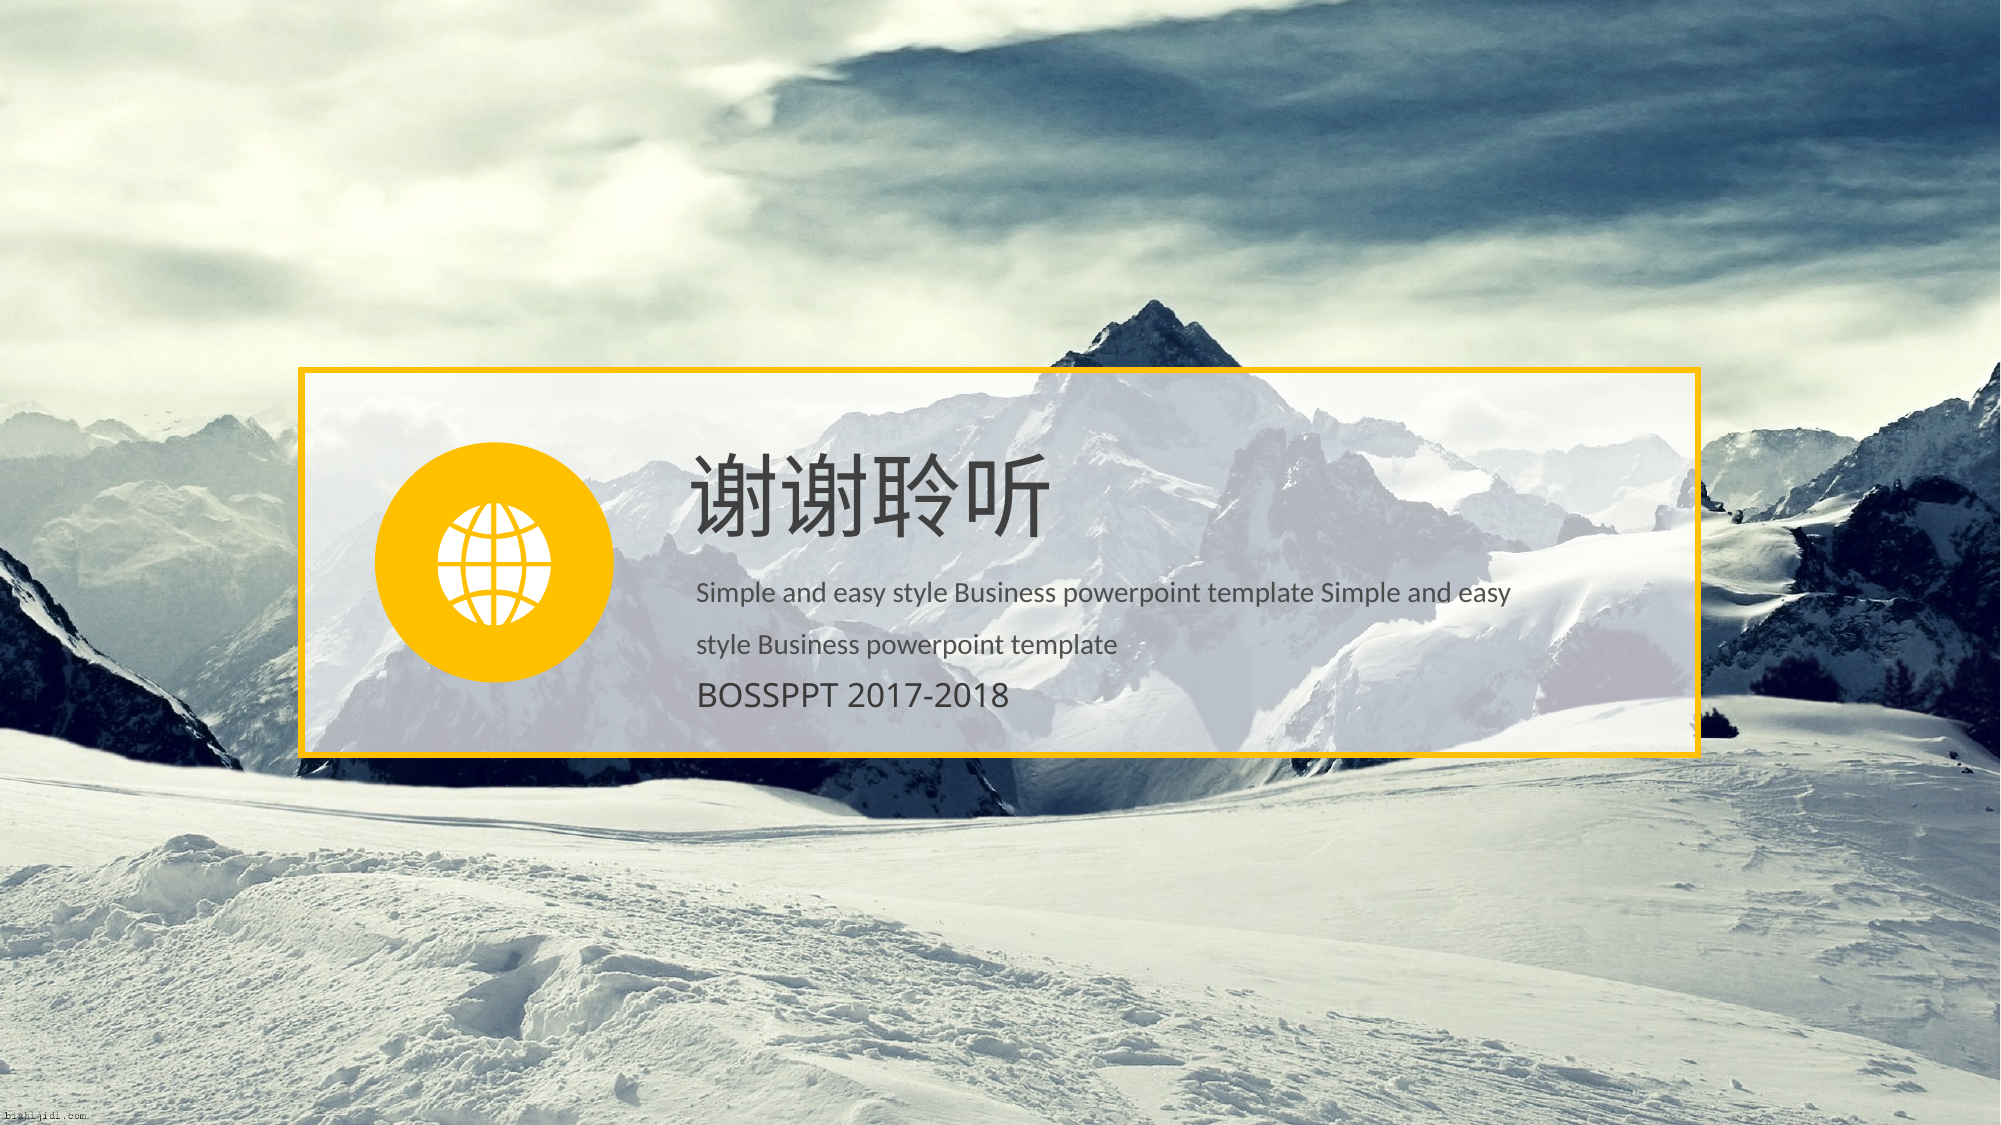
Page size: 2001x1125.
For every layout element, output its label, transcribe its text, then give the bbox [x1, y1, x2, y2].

text_box 谢谢聆听 [672, 430, 1864, 556]
text_box [452, 505, 481, 530]
picture [0, 0, 2001, 1125]
text_box [522, 566, 551, 604]
text_box [510, 599, 535, 623]
text_box [301, 369, 1699, 756]
text_box [507, 505, 535, 530]
text_box [465, 566, 492, 593]
text_box [470, 595, 492, 626]
text_box BOSSPPT 2017-2018 [681, 666, 1211, 722]
text_box [465, 535, 492, 562]
text_box [496, 503, 515, 535]
text_box [437, 566, 465, 602]
text_box [452, 599, 478, 623]
text_box [373, 441, 615, 684]
text_box [496, 595, 516, 626]
text_box [437, 526, 466, 562]
text_box [496, 535, 521, 562]
text_box [496, 566, 523, 593]
text_box [471, 503, 492, 535]
text_box Simple and easy style Business powerpoint template Simple and easy style Business powerpoint template [681, 548, 1584, 668]
text_box [520, 526, 551, 562]
